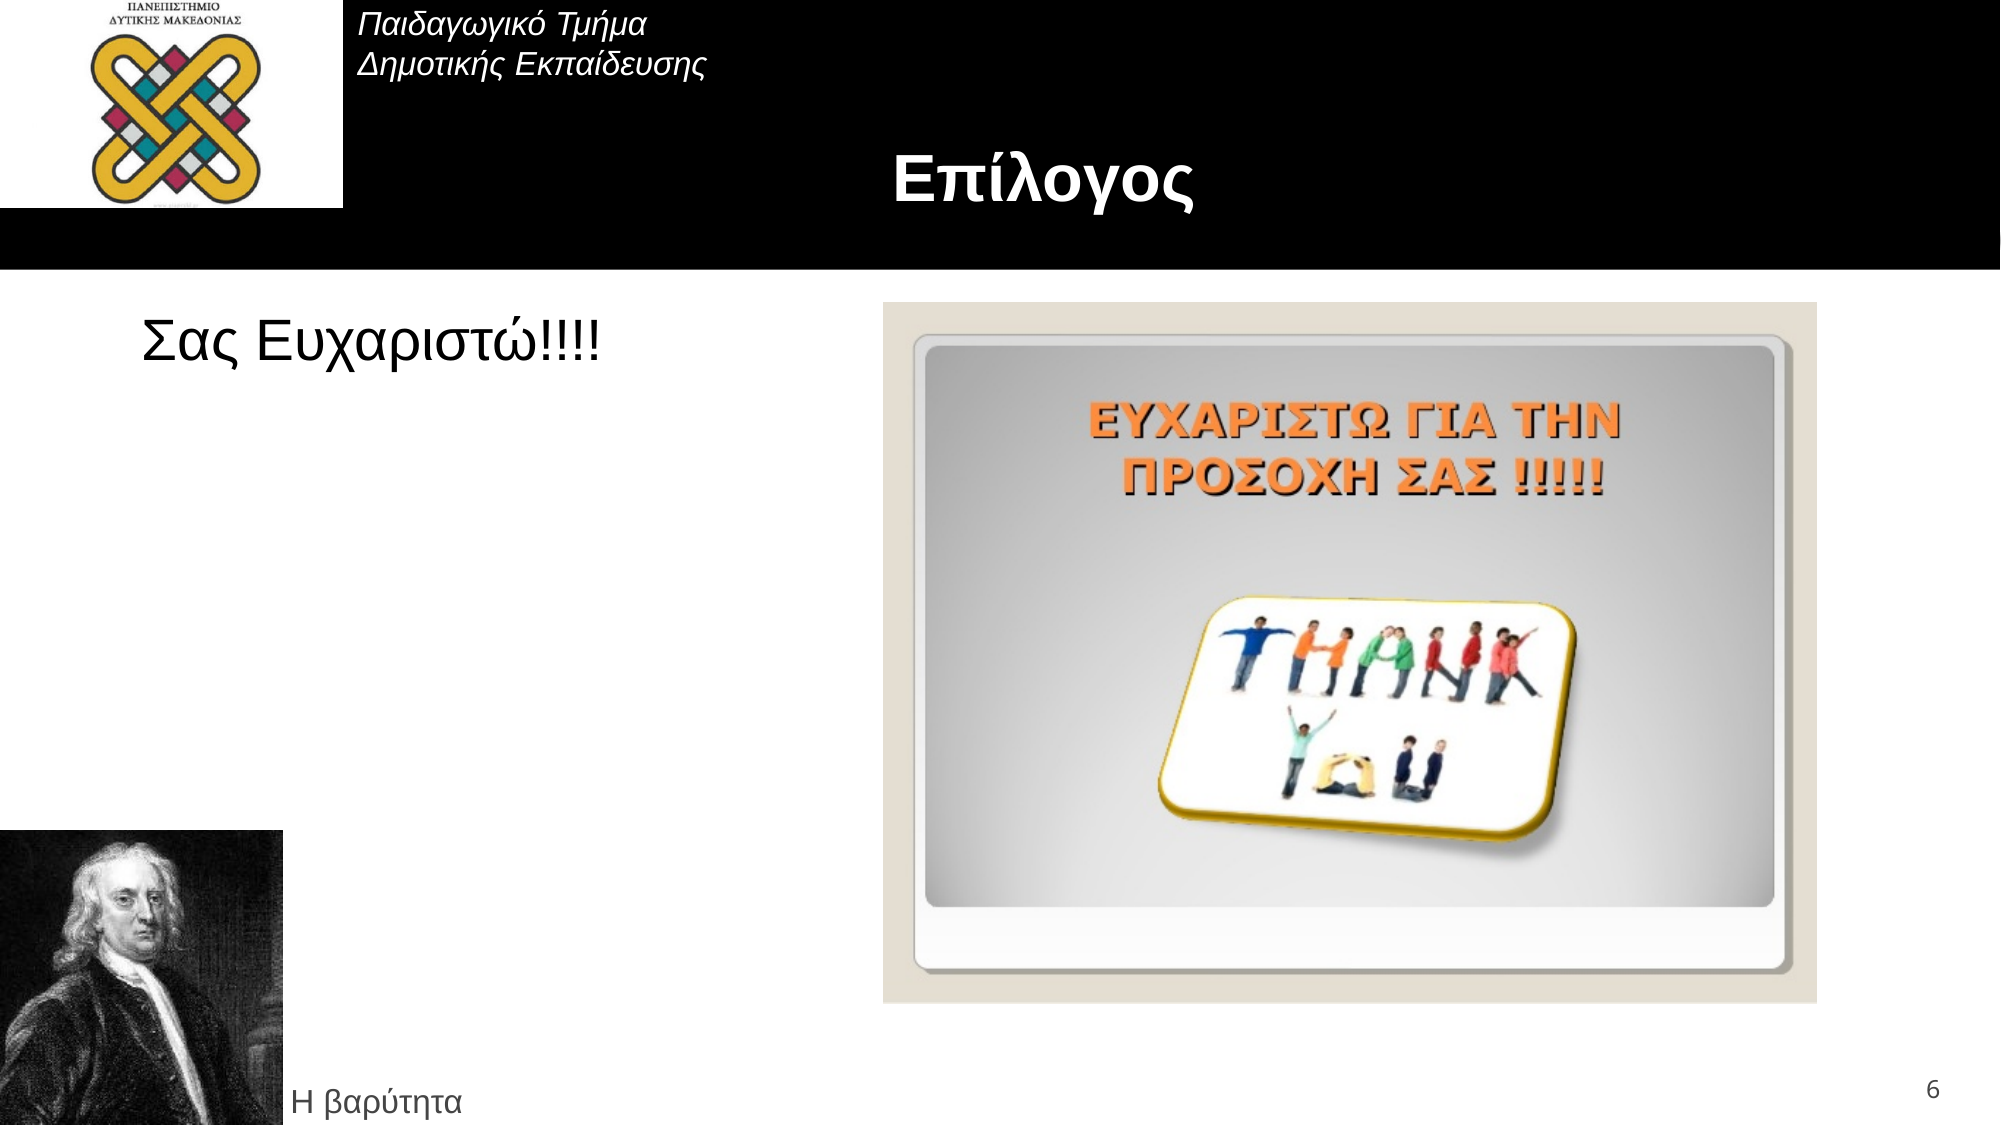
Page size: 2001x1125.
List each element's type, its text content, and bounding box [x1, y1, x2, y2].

title Επίλογος [282, 92, 1817, 258]
slide_number 6 [1794, 1062, 1955, 1108]
picture [0, 830, 283, 1125]
picture [0, 0, 343, 208]
footer Η βαρύτητα [282, 1075, 1488, 1121]
list Σας Ευχαριστώ!!!! [113, 287, 883, 831]
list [882, 302, 1817, 1005]
